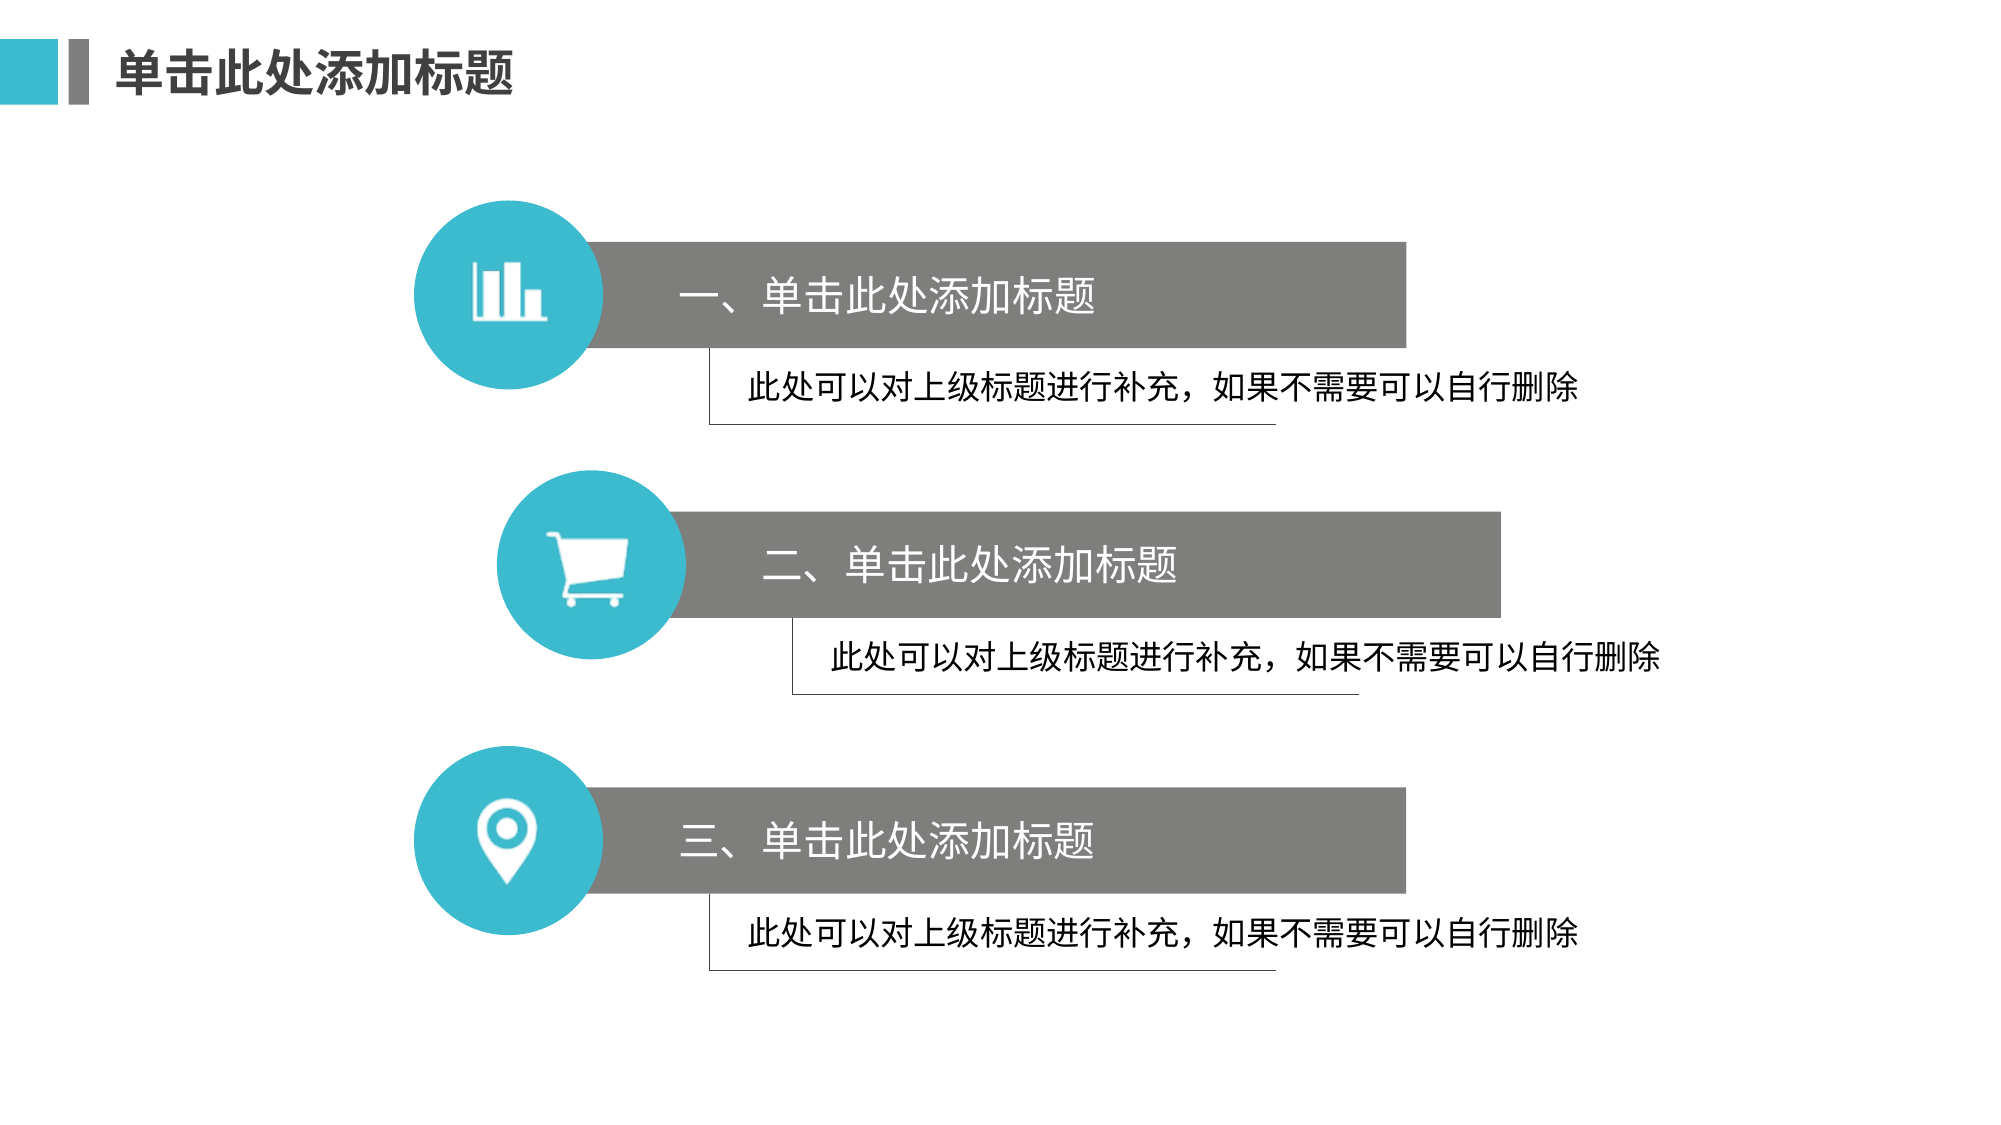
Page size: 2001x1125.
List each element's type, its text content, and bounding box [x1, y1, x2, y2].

text_box [0, 39, 58, 105]
text_box [68, 39, 89, 105]
text_box 单击此处添加标题 [99, 34, 542, 109]
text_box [496, 470, 1738, 695]
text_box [413, 200, 1643, 426]
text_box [413, 745, 1726, 971]
